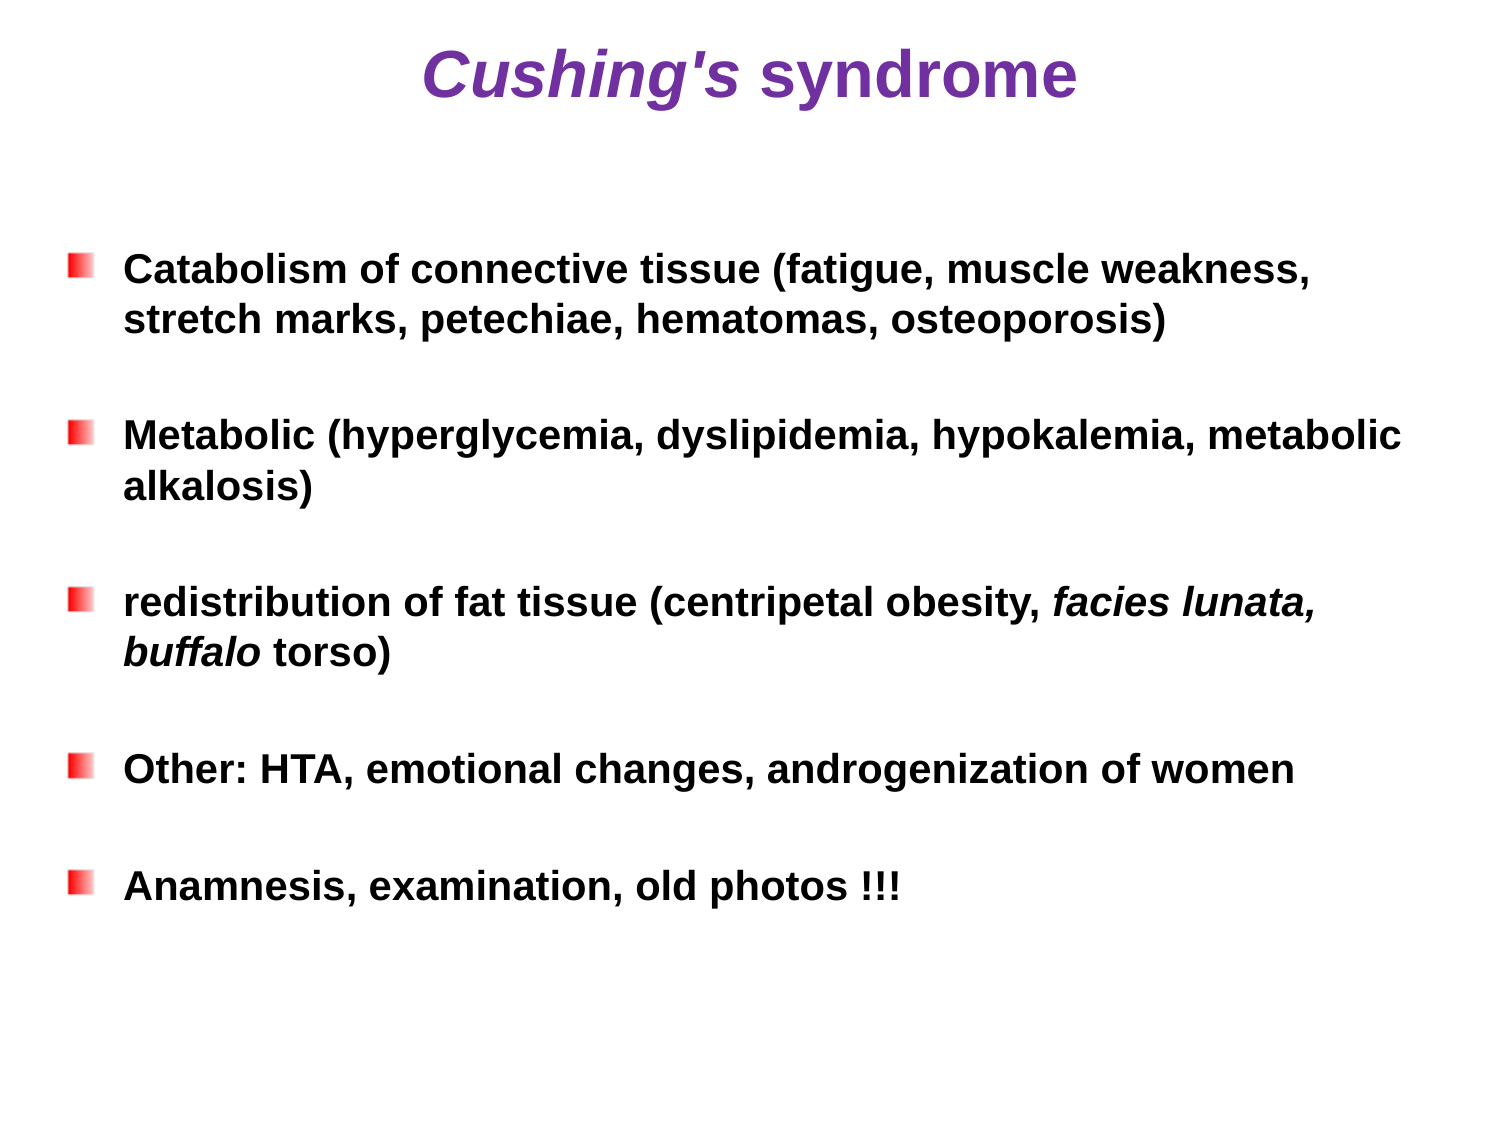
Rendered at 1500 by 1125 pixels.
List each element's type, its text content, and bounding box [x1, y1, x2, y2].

list Catabolism of connective tissue (fatigue, muscle weakness, stretch marks, petechiae, hematomas, osteoporosis) Metabolic (hyperglycemia, dyslipidemia, hypokalemia, metabolic alkalosis) redistribution of fat tissue (centripetal obesity, facies lunata, buffalo torso) Other: HTA, emotional changes, androgenization of women Anamnesis, examination, old photos !!! [51, 165, 1467, 1006]
title Cushing's syndrome [0, 0, 1500, 142]
picture [66, 251, 97, 281]
picture [66, 751, 97, 782]
picture [66, 585, 97, 615]
picture [66, 868, 97, 898]
picture [66, 418, 97, 448]
